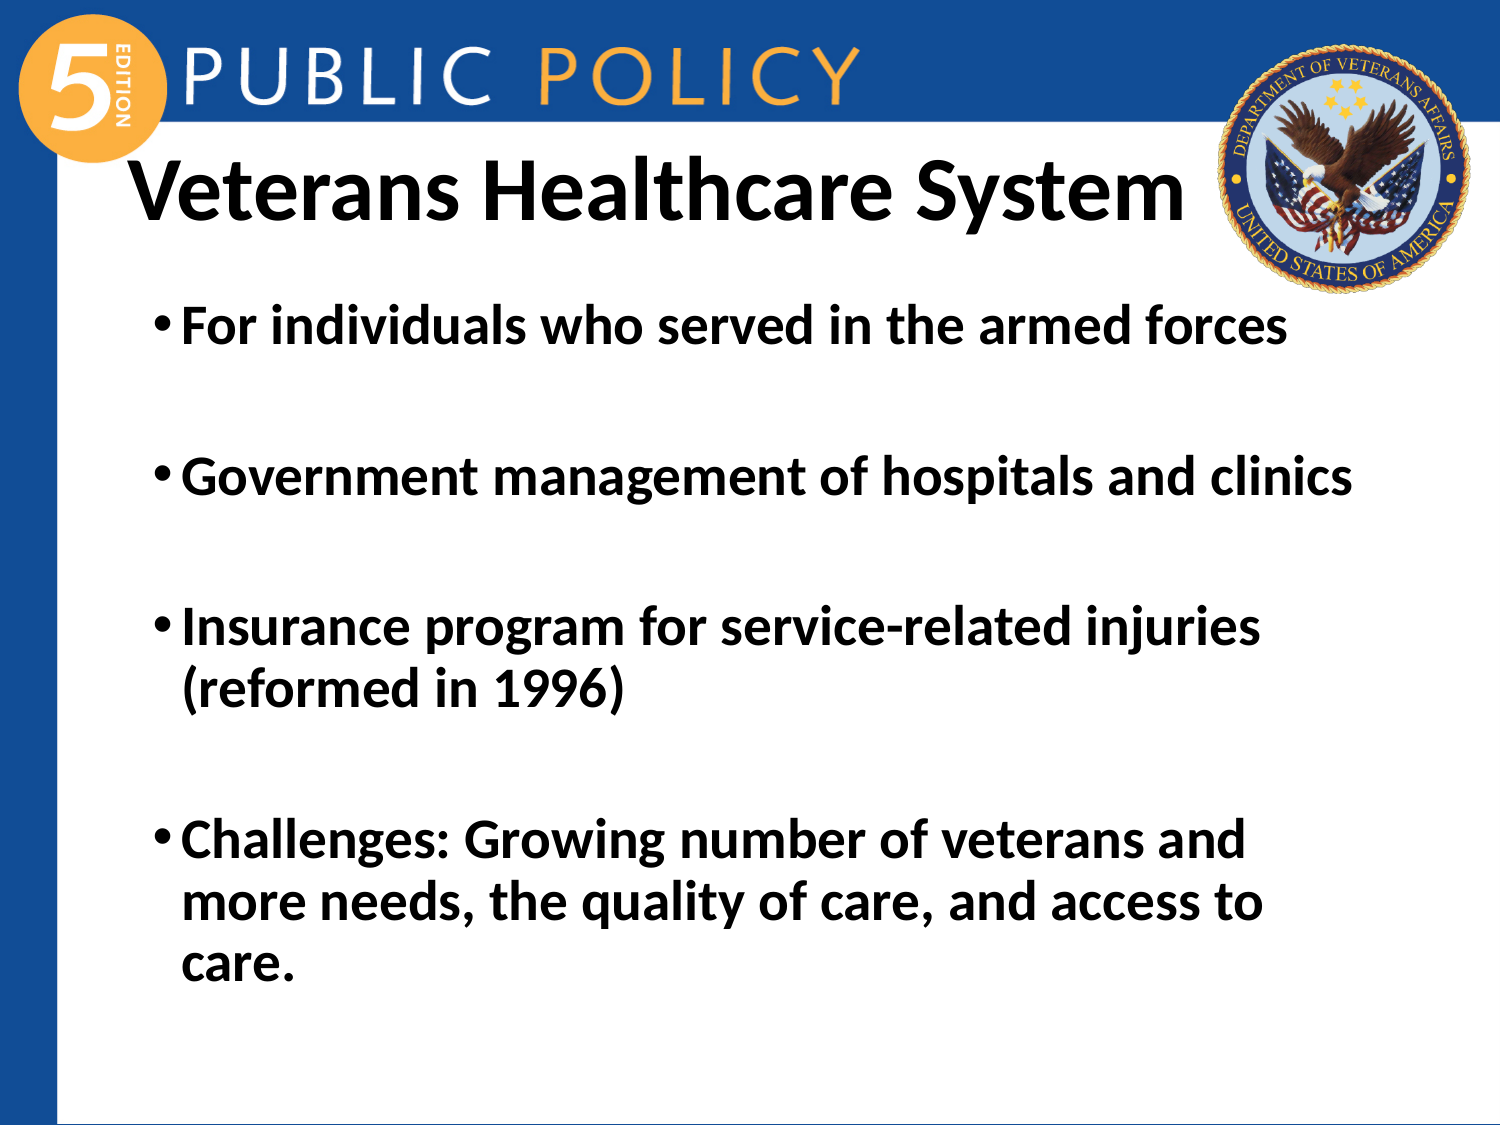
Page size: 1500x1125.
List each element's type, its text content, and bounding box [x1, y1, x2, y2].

title Veterans Healthcare System [112, 82, 1212, 300]
picture [0, 0, 1500, 1125]
list For individuals who served in the armed forces Government management of hospitals and clinics Insurance program for service-related injuries (reformed in 1996) Challenges: Growing number of veterans and more needs, the quality of care, and access to care. [137, 287, 1397, 1014]
